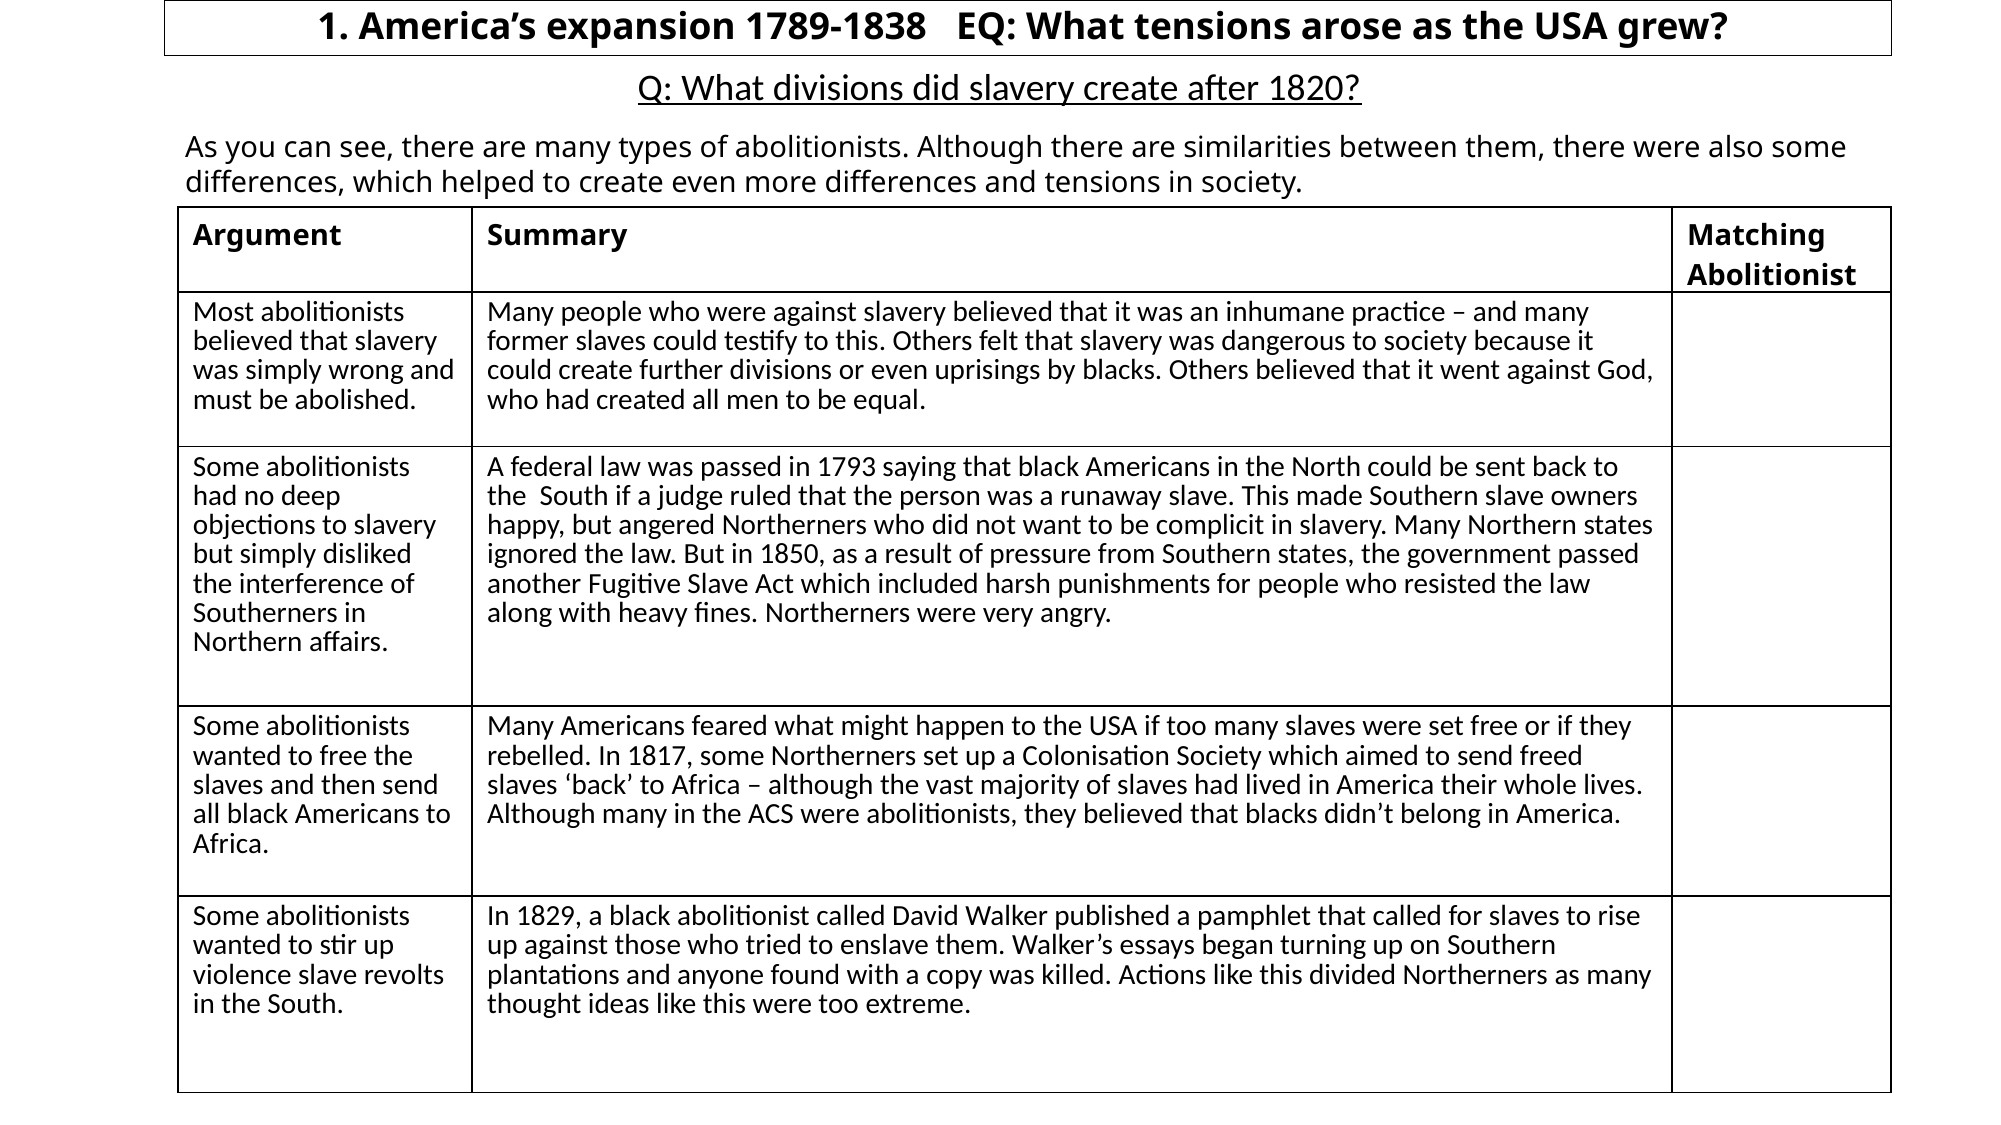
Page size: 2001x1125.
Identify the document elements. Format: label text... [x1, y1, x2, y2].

table_cell Many Americans feared what might happen to the USA if too many slaves were set free or if they rebelled. In 1817, some Northerners set up a Colonisation Society which aimed to send freed slaves ‘back’ to Africa – although the vast majority of slaves had lived in America their whole lives. Although many in the ACS were abolitionists, they believed that blacks didn’t belong in America. [473, 707, 1671, 895]
table_cell A federal law was passed in 1793 saying that black Americans in the North could be sent back to the South if a judge ruled that the person was a runaway slave. This made Southern slave owners happy, but angered Northerners who did not want to be complicit in slavery. Many Northern states ignored the law. But in 1850, as a result of pressure from Southern states, the government passed another Fugitive Slave Act which included harsh punishments for people who resisted the law along with heavy fines. Northerners were very angry. [473, 447, 1671, 705]
table_cell Some abolitionists wanted to stir up violence slave revolts in the South. [179, 897, 471, 1092]
table_cell Some abolitionists had no deep objections to slavery but simply disliked the interference of Southerners in Northern affairs. [179, 447, 471, 705]
table_header Argument [179, 208, 471, 291]
table_cell [1673, 293, 1890, 446]
text_box Q: What divisions did slavery create after 1820? [265, 56, 1735, 116]
table_cell In 1829, a black abolitionist called David Walker published a pamphlet that called for slaves to rise up against those who tried to enslave them. Walker’s essays began turning up on Southern plantations and anyone found with a copy was killed. Actions like this divided Northerners as many thought ideas like this were too extreme. [473, 897, 1671, 1092]
table_cell Some abolitionists wanted to free the slaves and then send all black Americans to Africa. [179, 707, 471, 895]
table_cell [1673, 447, 1890, 705]
table_header Summary [473, 208, 1671, 291]
table_header Matching Abolitionist [1673, 208, 1890, 291]
table_cell [1673, 897, 1890, 1092]
text_box 1. America’s expansion 1789-1838 EQ: What tensions arose as the USA grew? [164, 0, 1892, 56]
table_cell [1673, 707, 1890, 895]
table_cell Many people who were against slavery believed that it was an inhumane practice – and many former slaves could testify to this. Others felt that slavery was dangerous to society because it could create further divisions or even uprisings by blacks. Others believed that it went against God, who had created all men to be equal. [473, 293, 1671, 446]
text_box As you can see, there are many types of abolitionists. Although there are similarities between them, there were also some differences, which helped to create even more differences and tensions in society. [170, 120, 1899, 206]
table_cell Most abolitionists believed that slavery was simply wrong and must be abolished. [179, 293, 471, 446]
